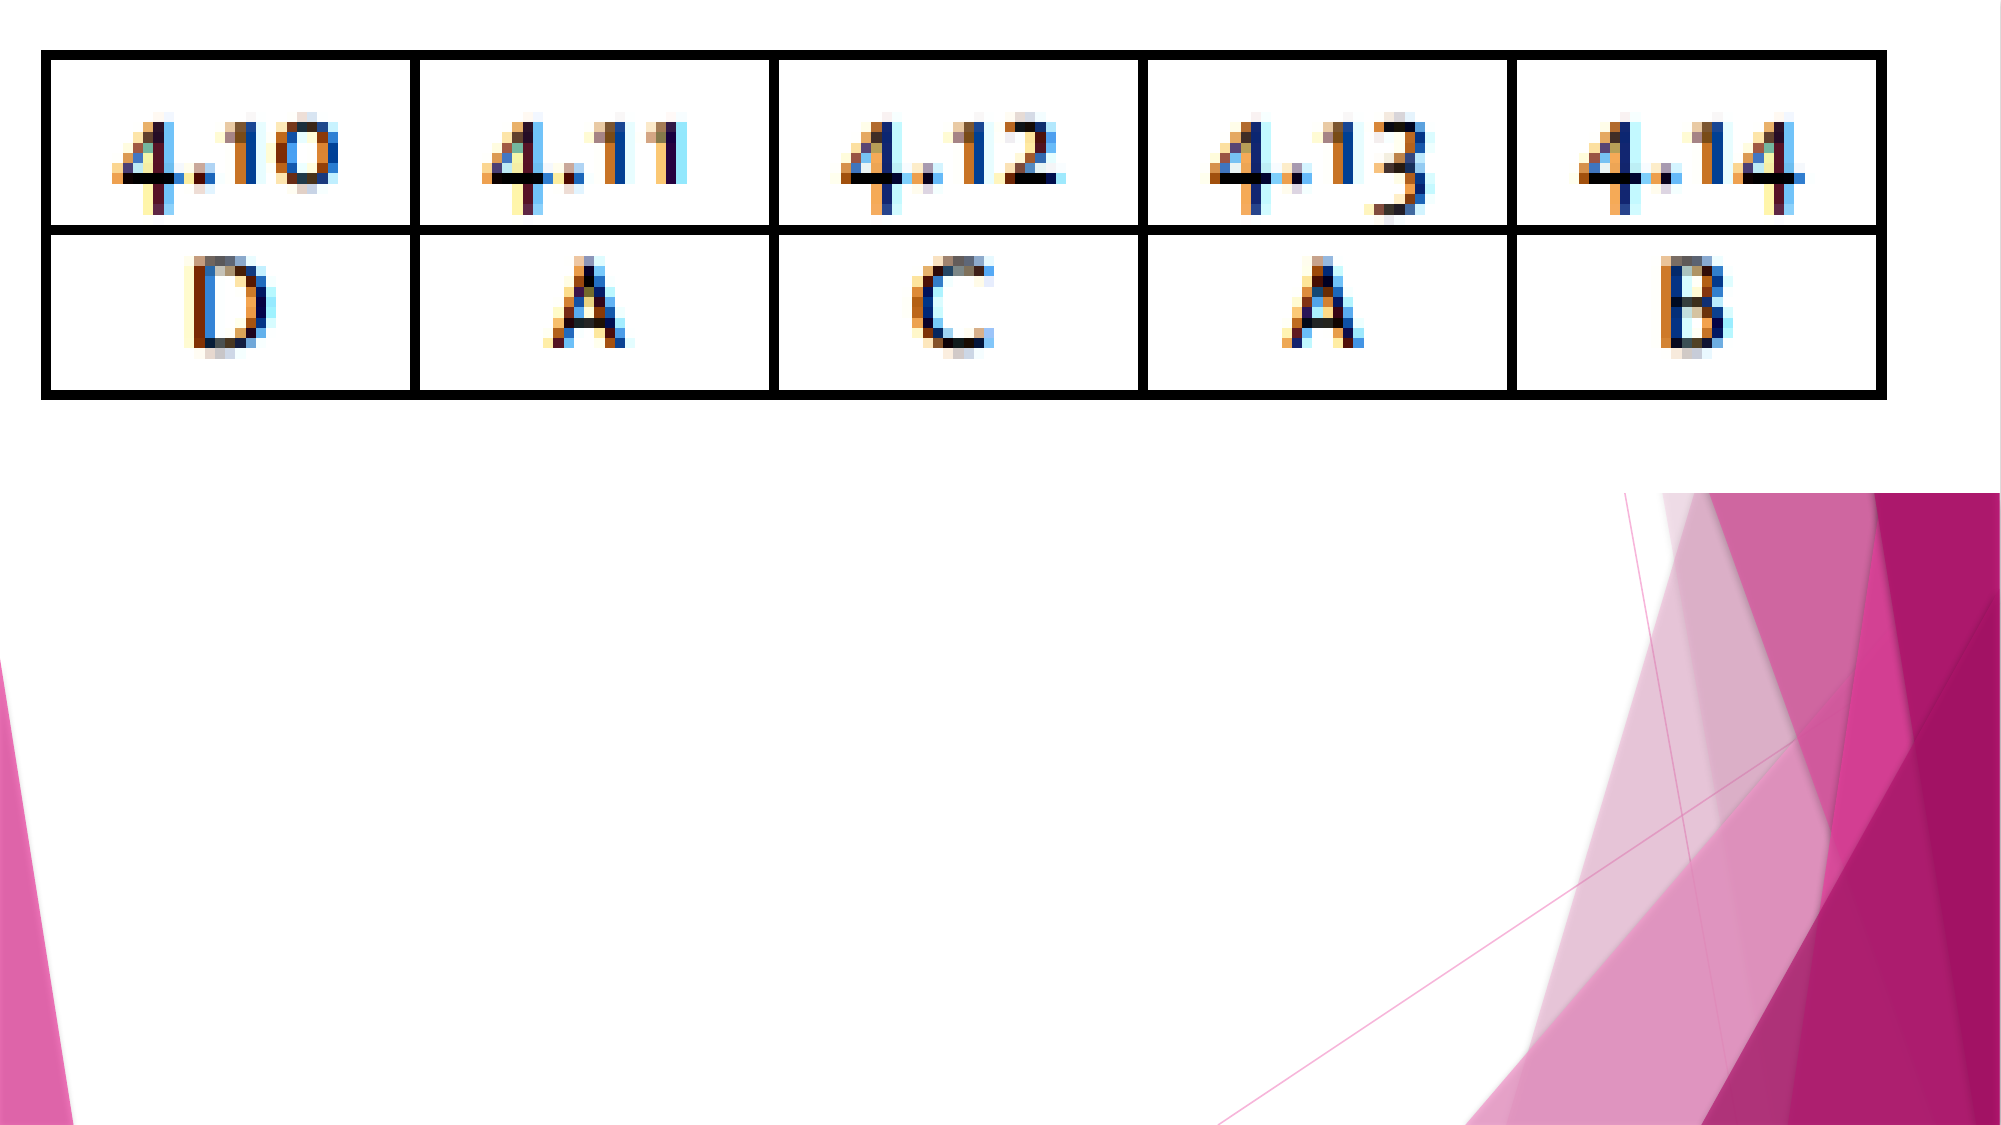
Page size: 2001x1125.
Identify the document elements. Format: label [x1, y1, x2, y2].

picture [0, 0, 2000, 493]
